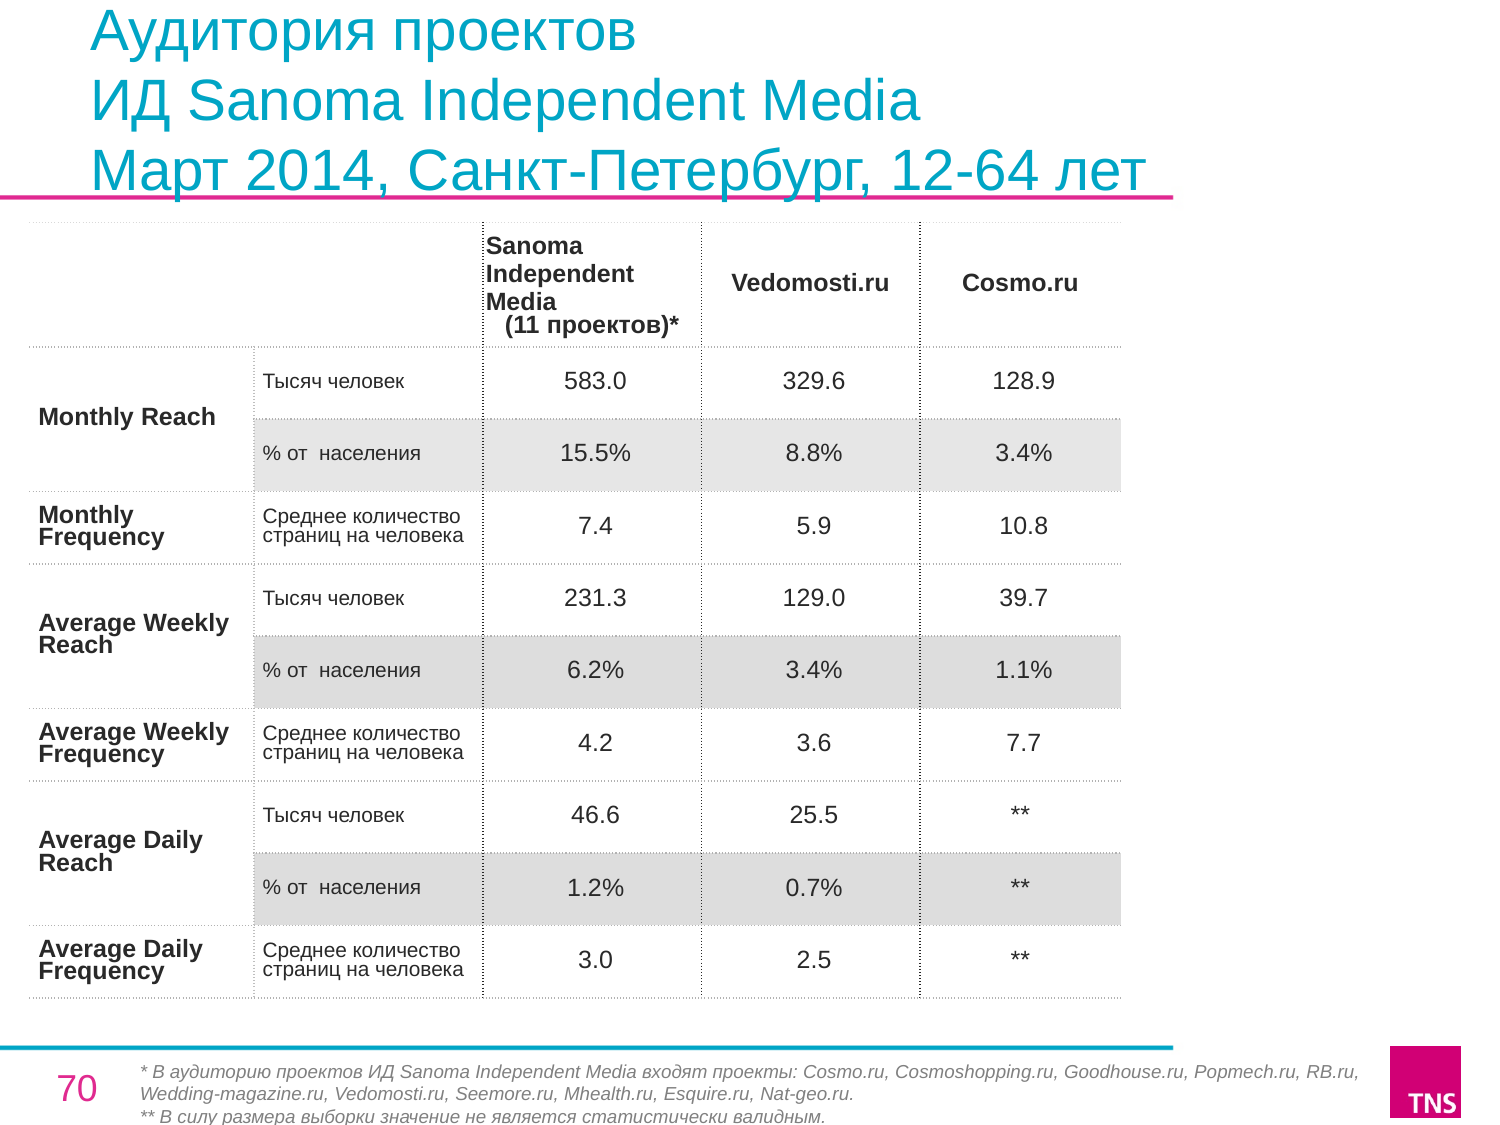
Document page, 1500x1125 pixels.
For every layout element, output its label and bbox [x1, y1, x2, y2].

title [74, 8, 1476, 187]
table_cell [29, 347, 1121, 998]
table_header [29, 223, 1121, 347]
picture [0, 0, 1500, 1125]
slide_number [40, 1055, 125, 1125]
text_box [125, 1052, 1424, 1125]
